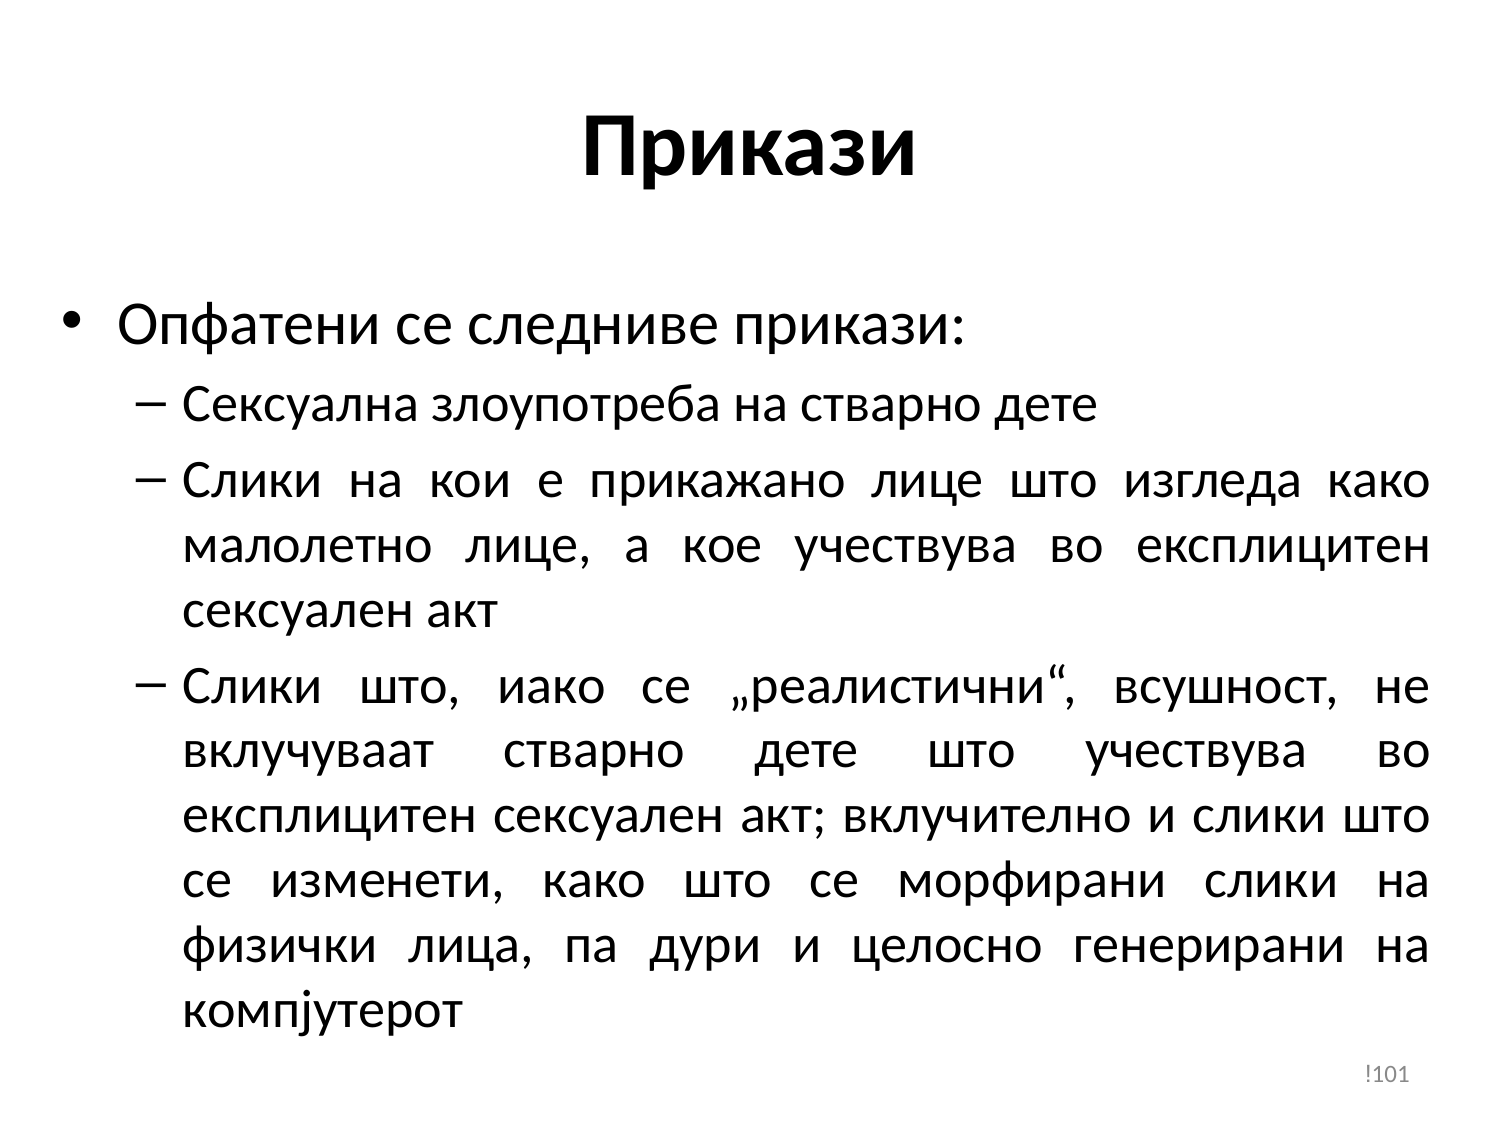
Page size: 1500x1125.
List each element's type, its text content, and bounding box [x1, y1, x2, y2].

title Прикази [75, 45, 1425, 233]
slide_number !101 [1074, 1042, 1425, 1103]
list Опфатени се следниве прикази: Сексуална злоупотреба на стварно дете Слики на кои е прикажано лице што изгледа како малолетно лице, а кое учествува во експлицитен сексуален акт Слики што, иако се „реалистични“, всушност, не вклучуваат стварно дете што учествува во експлицитен сексуален акт; вклучително и слики што се изменети, како што се морфирани слики на физички лица, па дури и целосно генерирани на компјутерот [45, 274, 1448, 1017]
